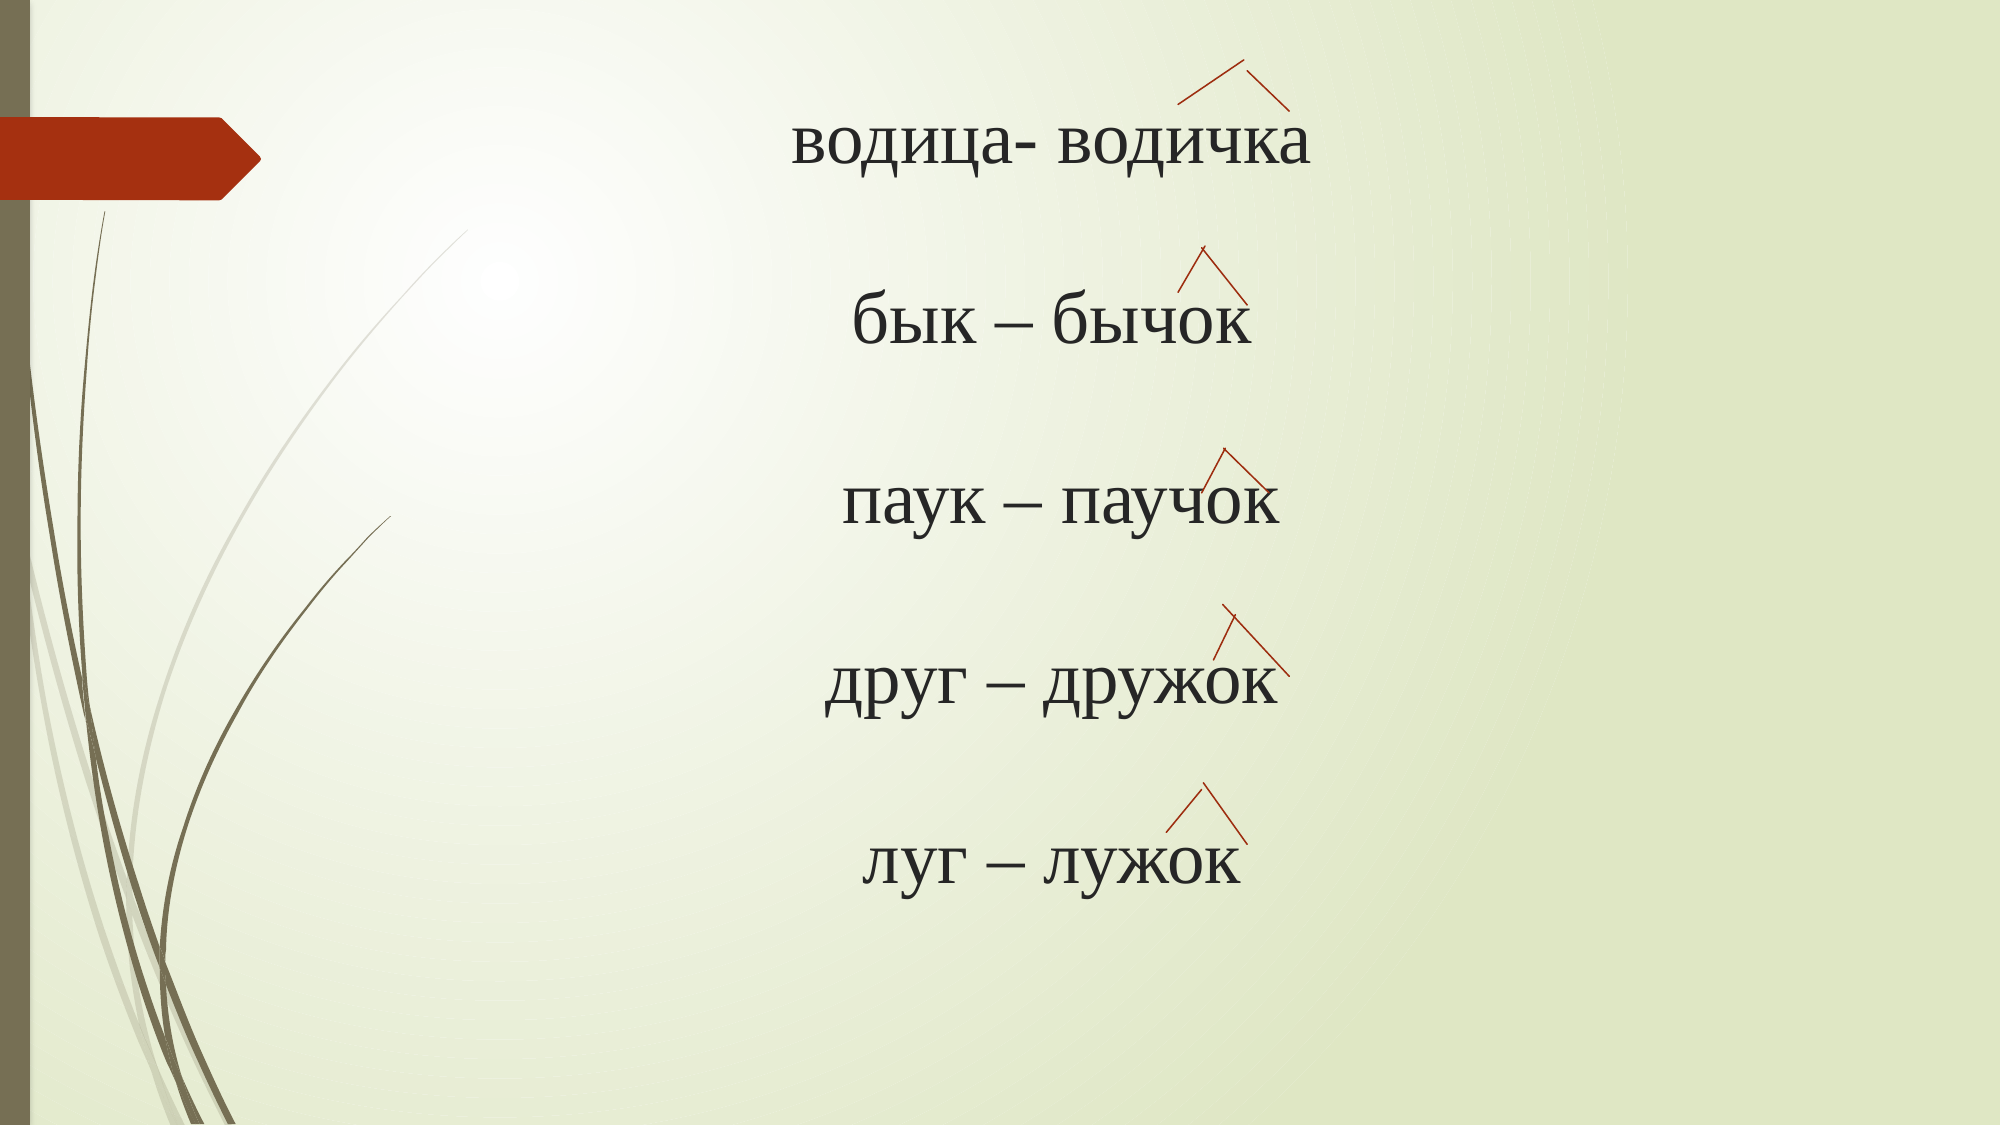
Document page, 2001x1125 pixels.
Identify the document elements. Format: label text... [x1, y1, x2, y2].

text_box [1201, 247, 1248, 306]
title водица- водичка бык – бычок паук – паучок друг – дружок луг – лужок [183, 81, 1940, 1013]
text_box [1226, 448, 1270, 494]
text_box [1246, 70, 1290, 112]
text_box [1201, 448, 1226, 494]
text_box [1177, 59, 1245, 105]
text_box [1222, 604, 1290, 677]
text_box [1213, 614, 1236, 661]
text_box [1203, 782, 1248, 845]
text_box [1177, 245, 1206, 293]
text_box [1166, 789, 1202, 833]
